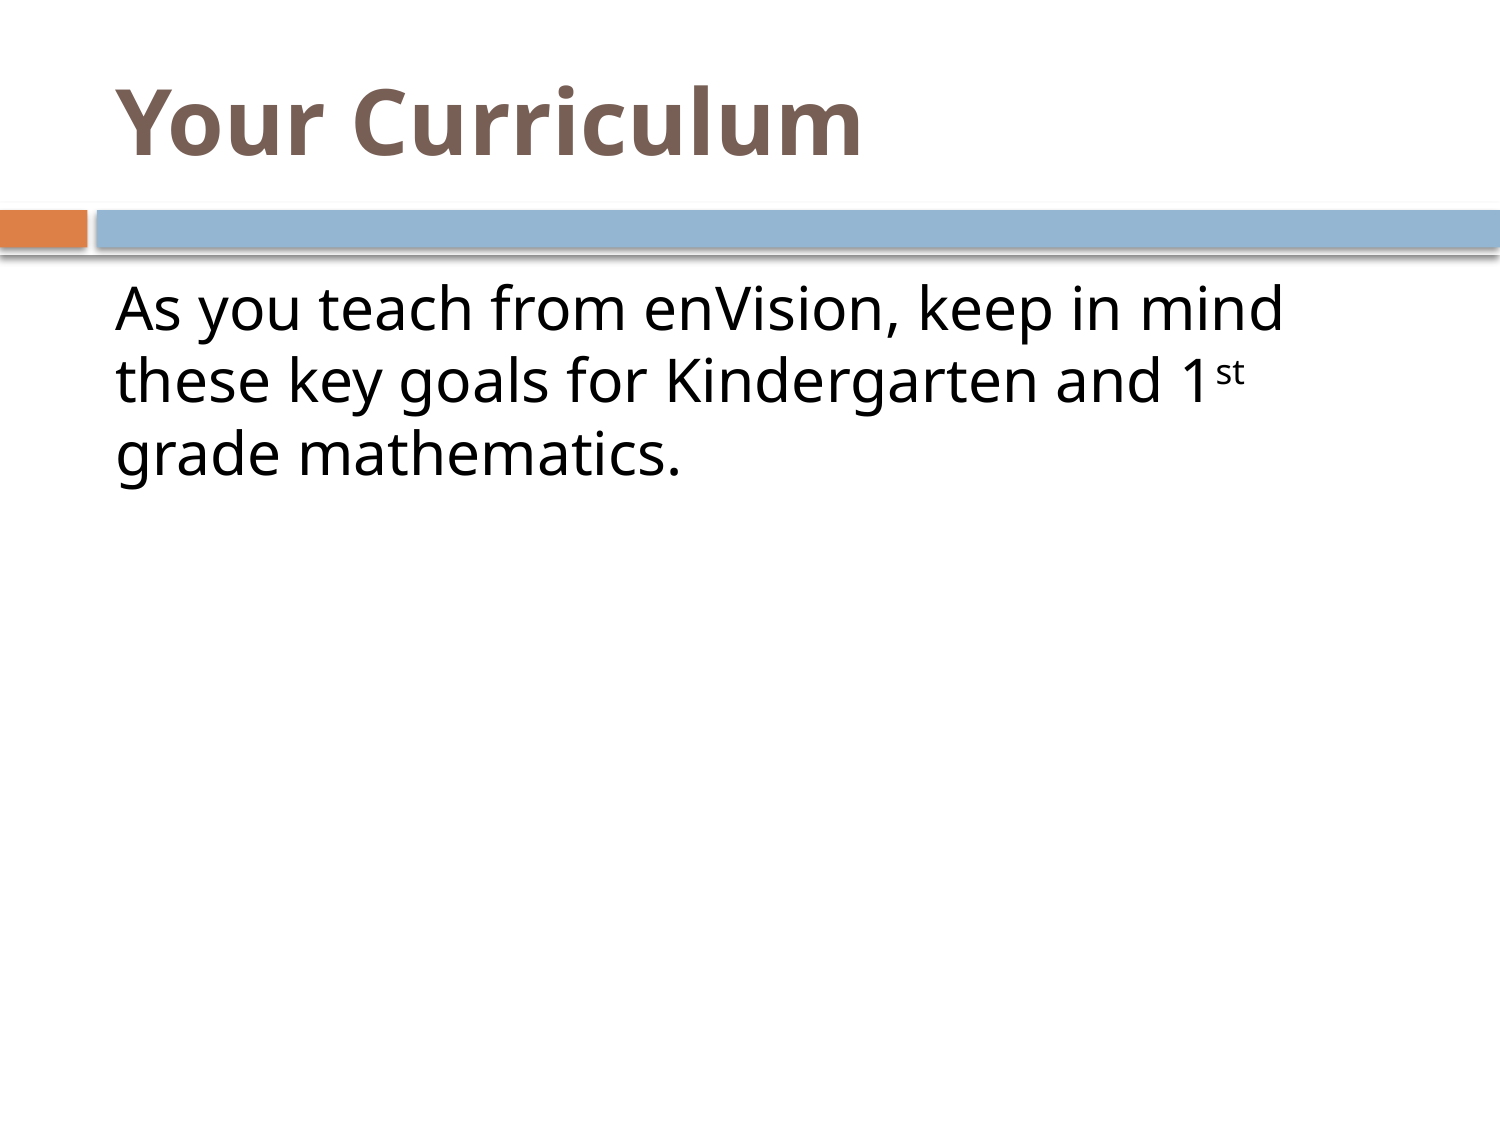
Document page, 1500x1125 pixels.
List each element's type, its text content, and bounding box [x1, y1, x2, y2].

list As you teach from enVision, keep in mind these key goals for Kindergarten and 1st grade mathematics. [100, 262, 1438, 1000]
title Your Curriculum [100, 37, 1438, 200]
